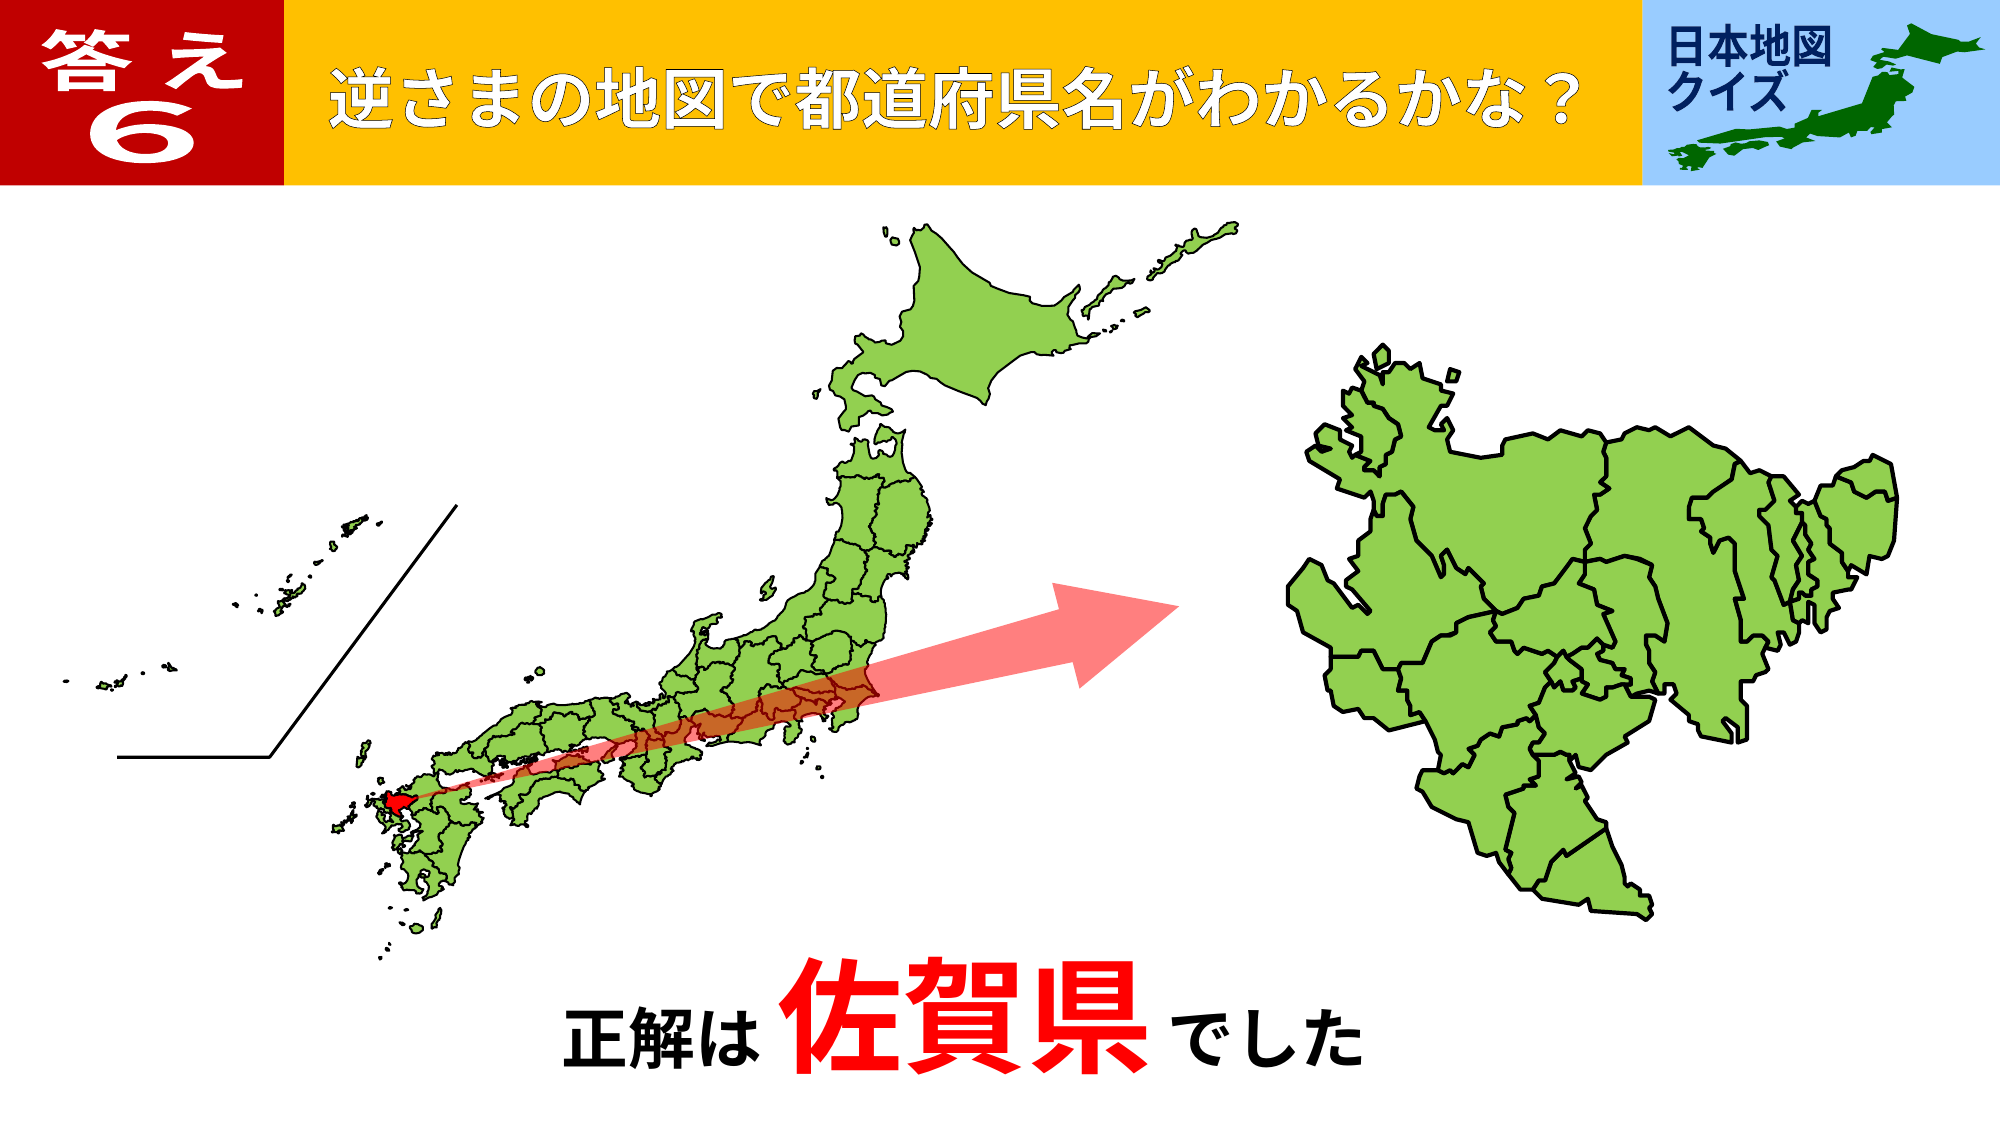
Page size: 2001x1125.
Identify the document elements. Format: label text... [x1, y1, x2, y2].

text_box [1287, 344, 1898, 921]
text_box 正解は 佐賀県 でした [546, 931, 1383, 1097]
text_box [63, 221, 1239, 960]
